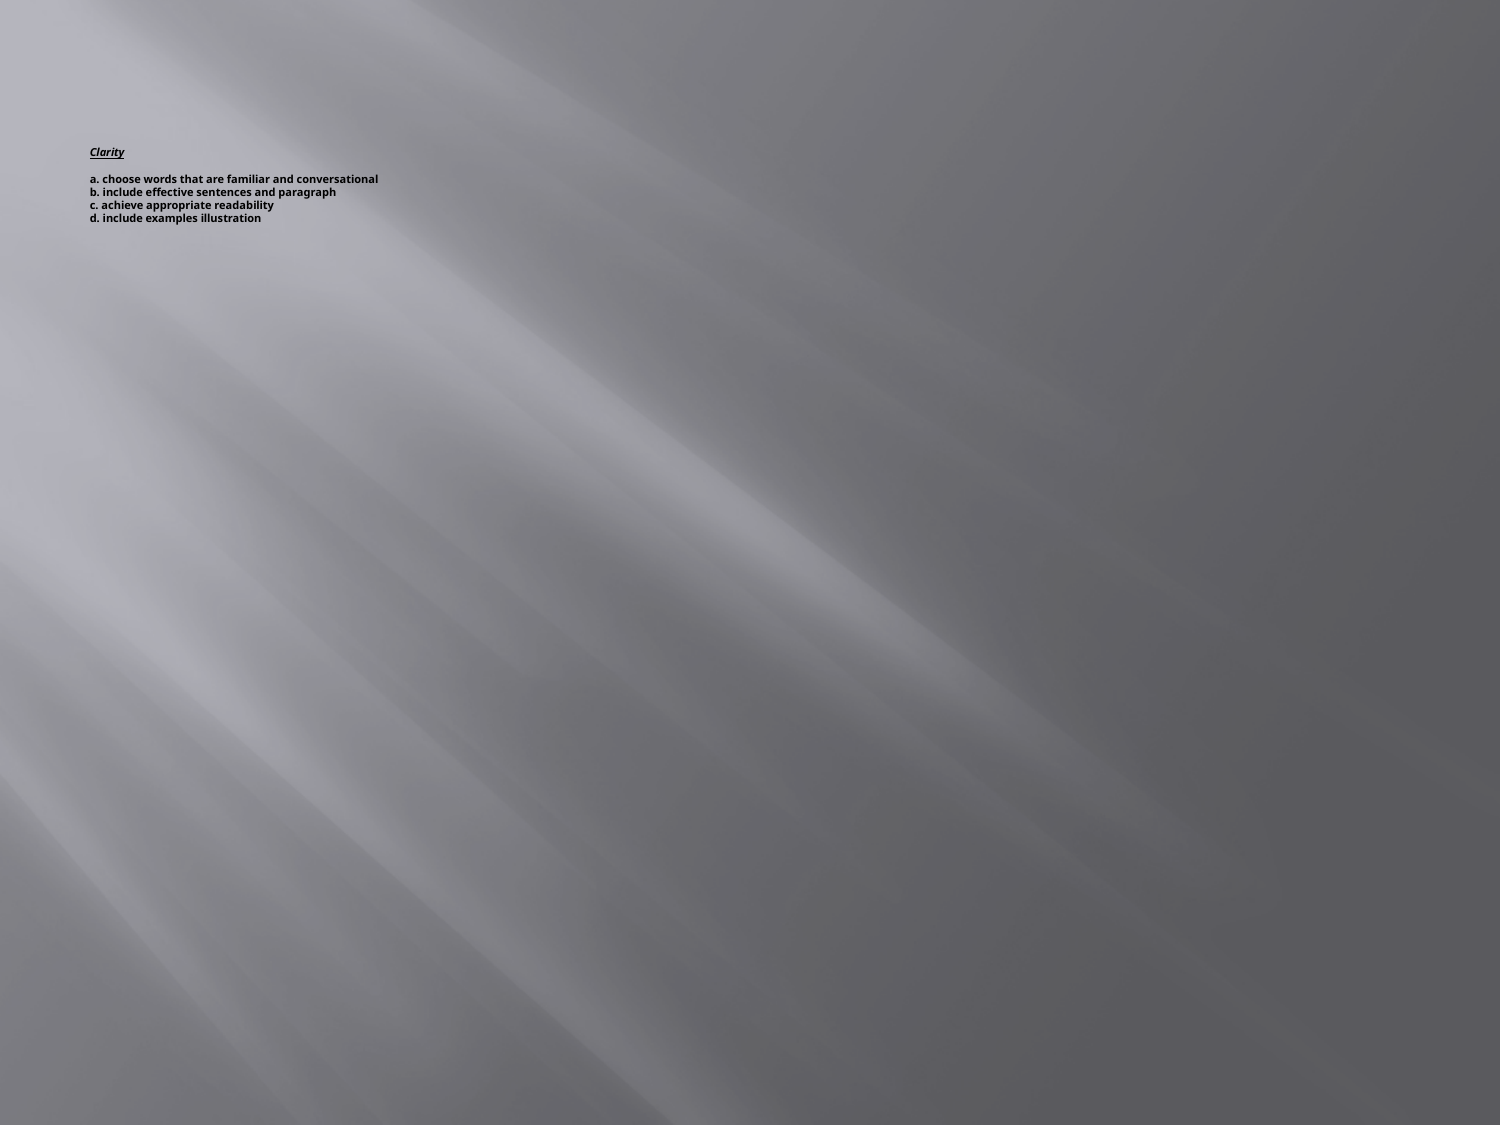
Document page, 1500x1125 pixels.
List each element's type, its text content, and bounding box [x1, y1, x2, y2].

title Clarity a. choose words that are familiar and conversational b. include effective sentences and paragraph c. achieve appropriate readability d. include examples illustration [75, 45, 1425, 233]
